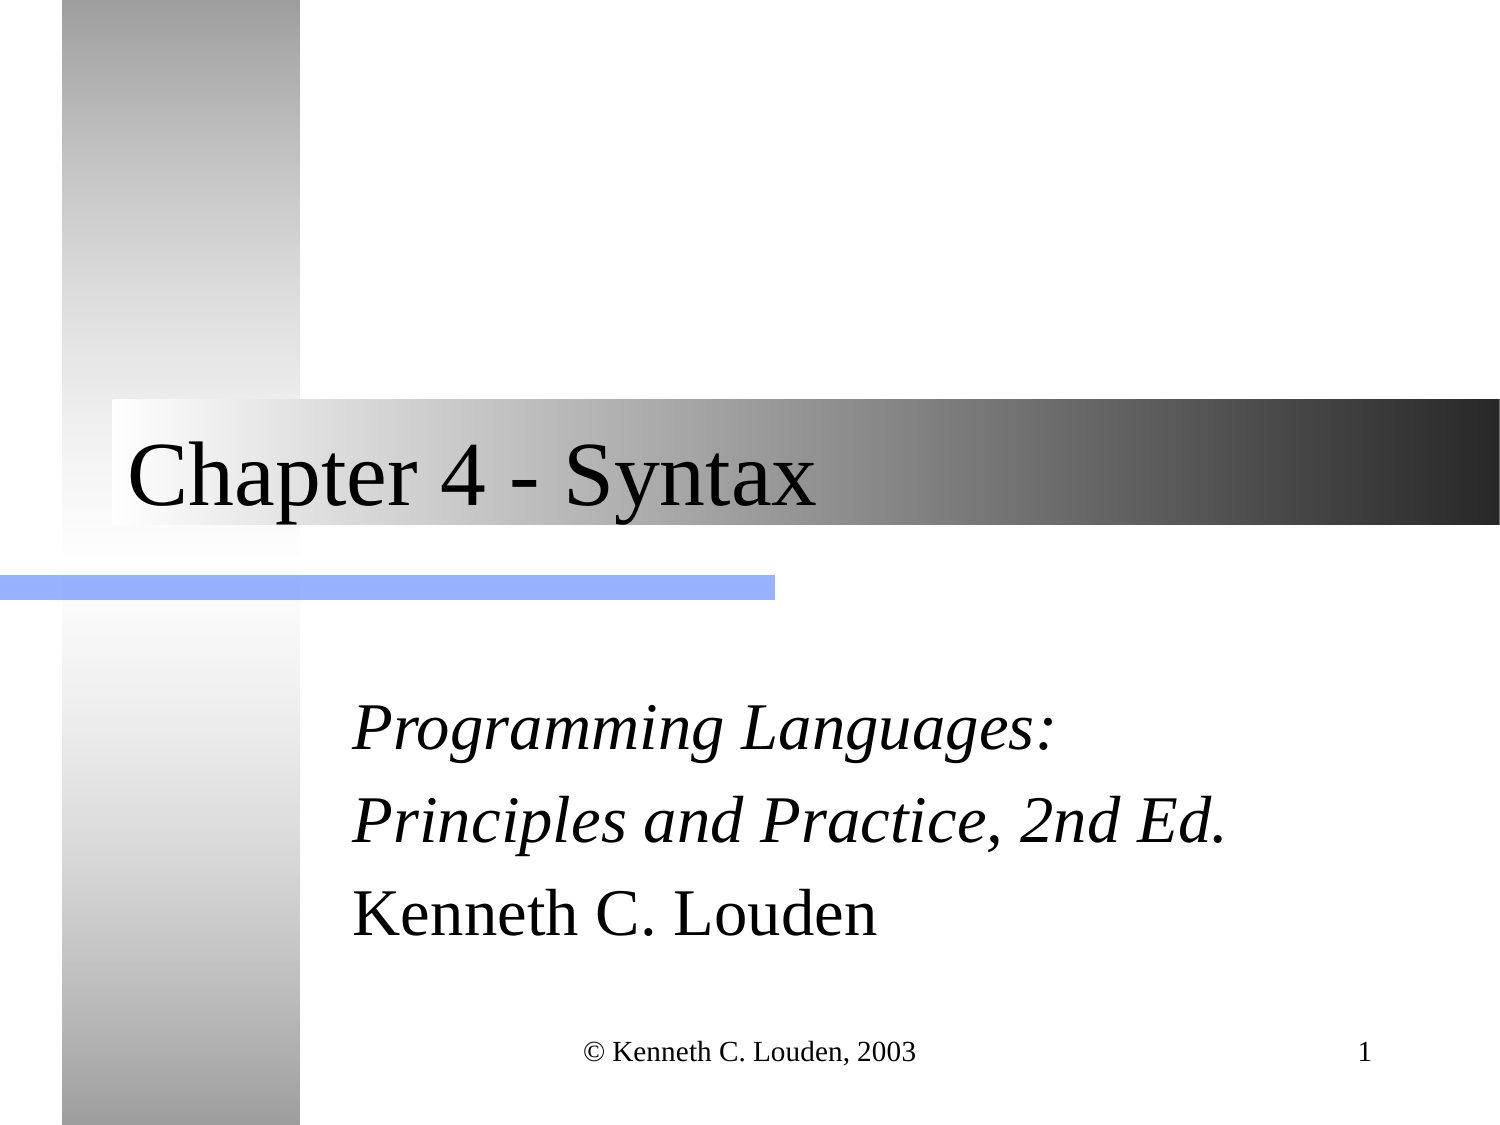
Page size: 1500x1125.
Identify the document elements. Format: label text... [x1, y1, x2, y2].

title Chapter 4 - Syntax [112, 374, 1388, 563]
slide_number 1 [1074, 1012, 1388, 1088]
footer © Kenneth C. Louden, 2003 [512, 1012, 988, 1088]
subtitle Programming Languages: Principles and Practice, 2nd Ed. Kenneth C. Louden [337, 674, 1388, 963]
